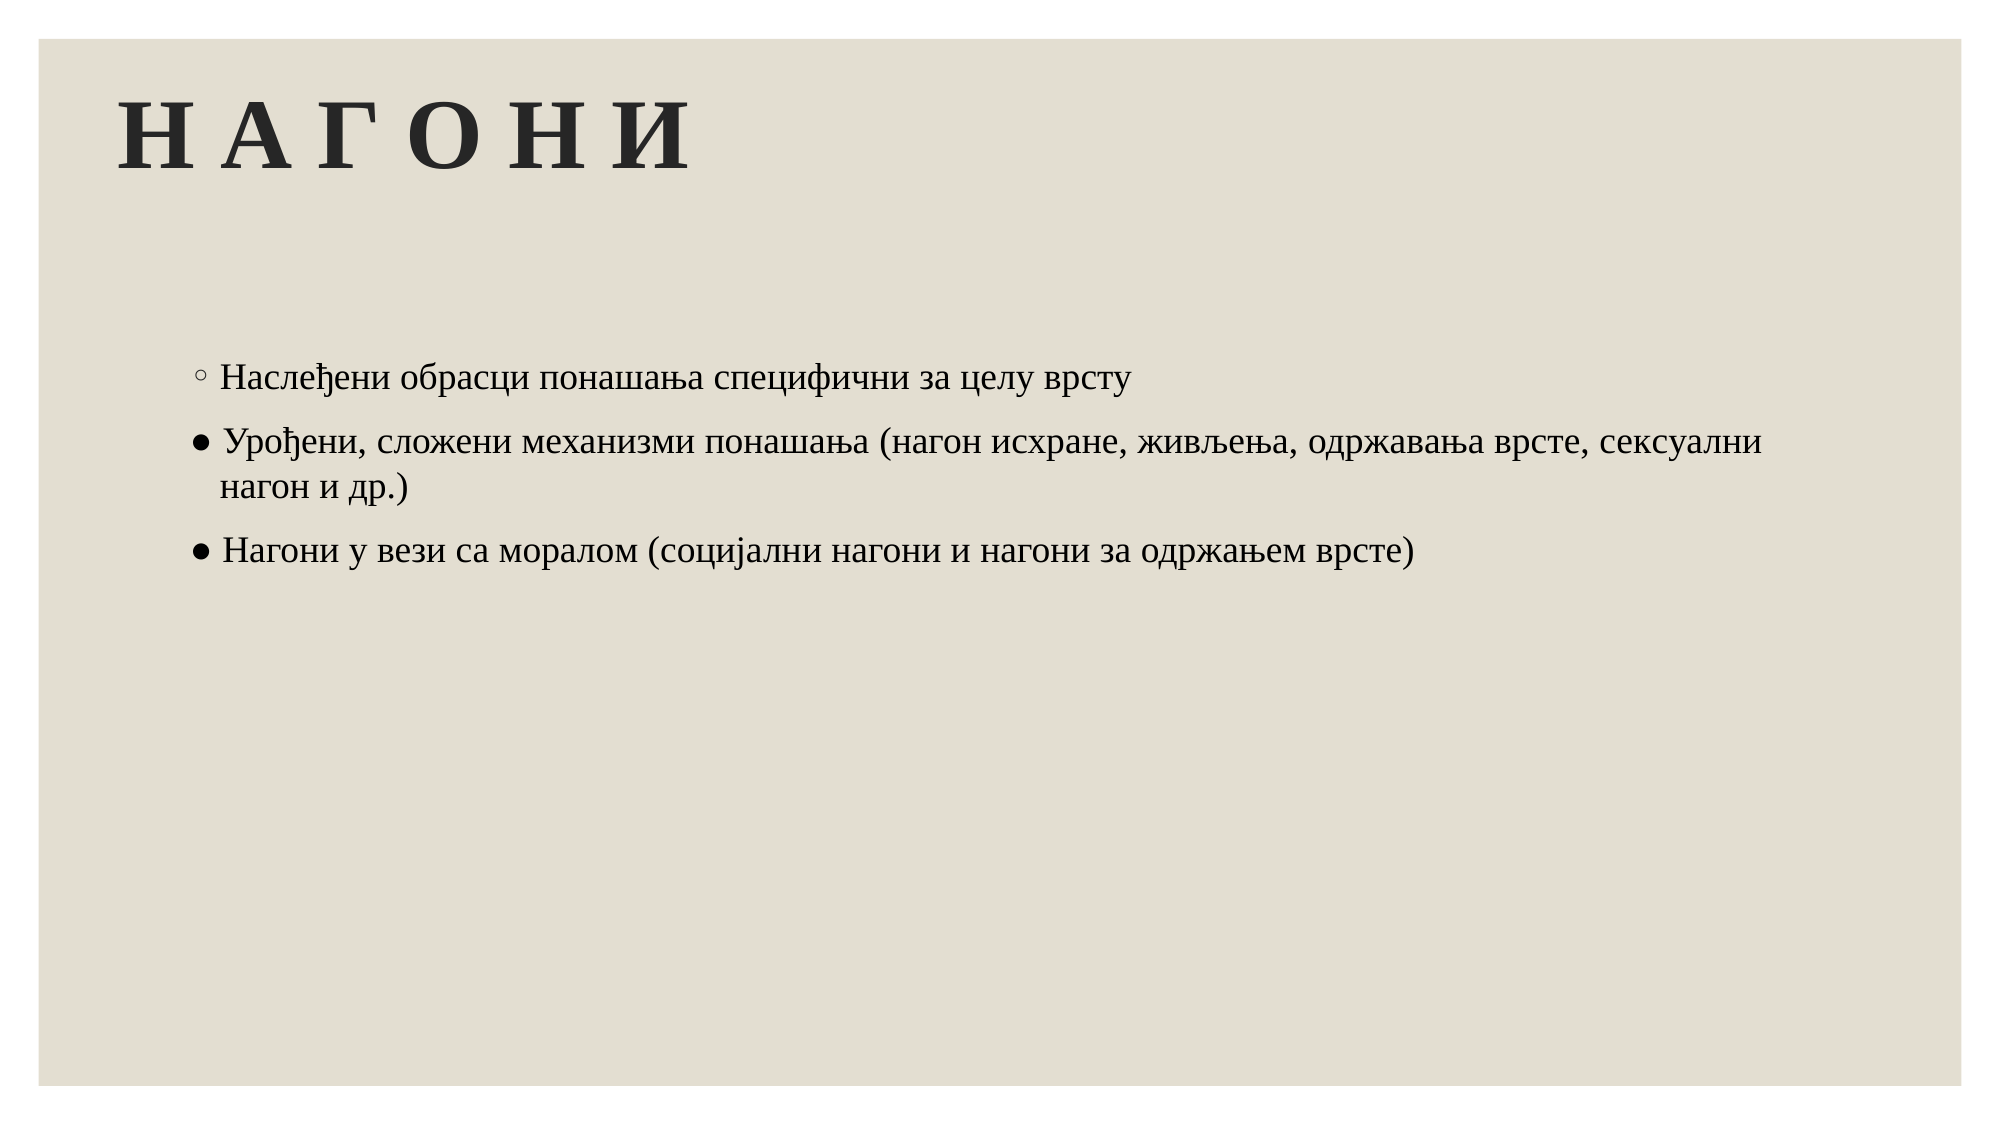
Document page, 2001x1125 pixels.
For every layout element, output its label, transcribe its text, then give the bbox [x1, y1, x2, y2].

title Н А Г О Н И [102, 42, 1903, 231]
list Наслеђени обрасци понашања специфични за целу врсту ● Урођени, сложени механизми понашaњa (нагон исхрaне, живљења, одржавaњa врсте, сексуални нагон и др.) ● Нагони у вези са морaлoм (социјални нагони и нагони за одржањем врсте) [174, 345, 1825, 990]
